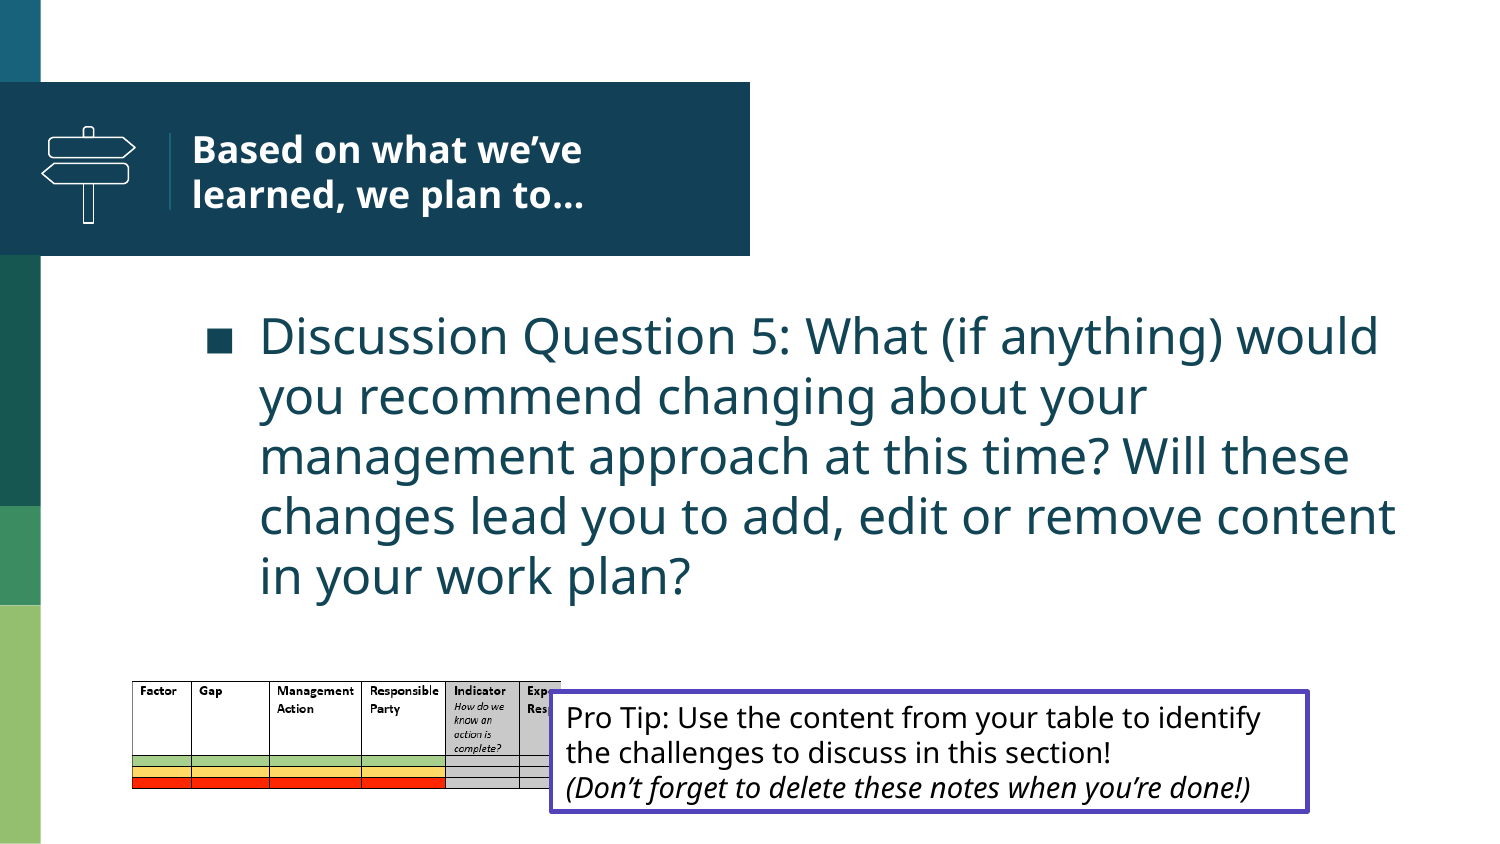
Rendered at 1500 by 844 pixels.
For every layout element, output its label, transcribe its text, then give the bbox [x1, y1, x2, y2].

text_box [41, 126, 136, 224]
list Discussion Question 5: What (if anything) would you recommend changing about your management approach at this time? Will these changes lead you to add, edit or remove content in your work plan? [187, 289, 1425, 808]
picture [122, 660, 562, 802]
title Based on what we’ve learned, we plan to… [176, 87, 749, 256]
text_box Pro Tip: Use the content from your table to identify the challenges to discuss in this section! (Don’t forget to delete these notes when you’re done!) [551, 691, 1308, 812]
